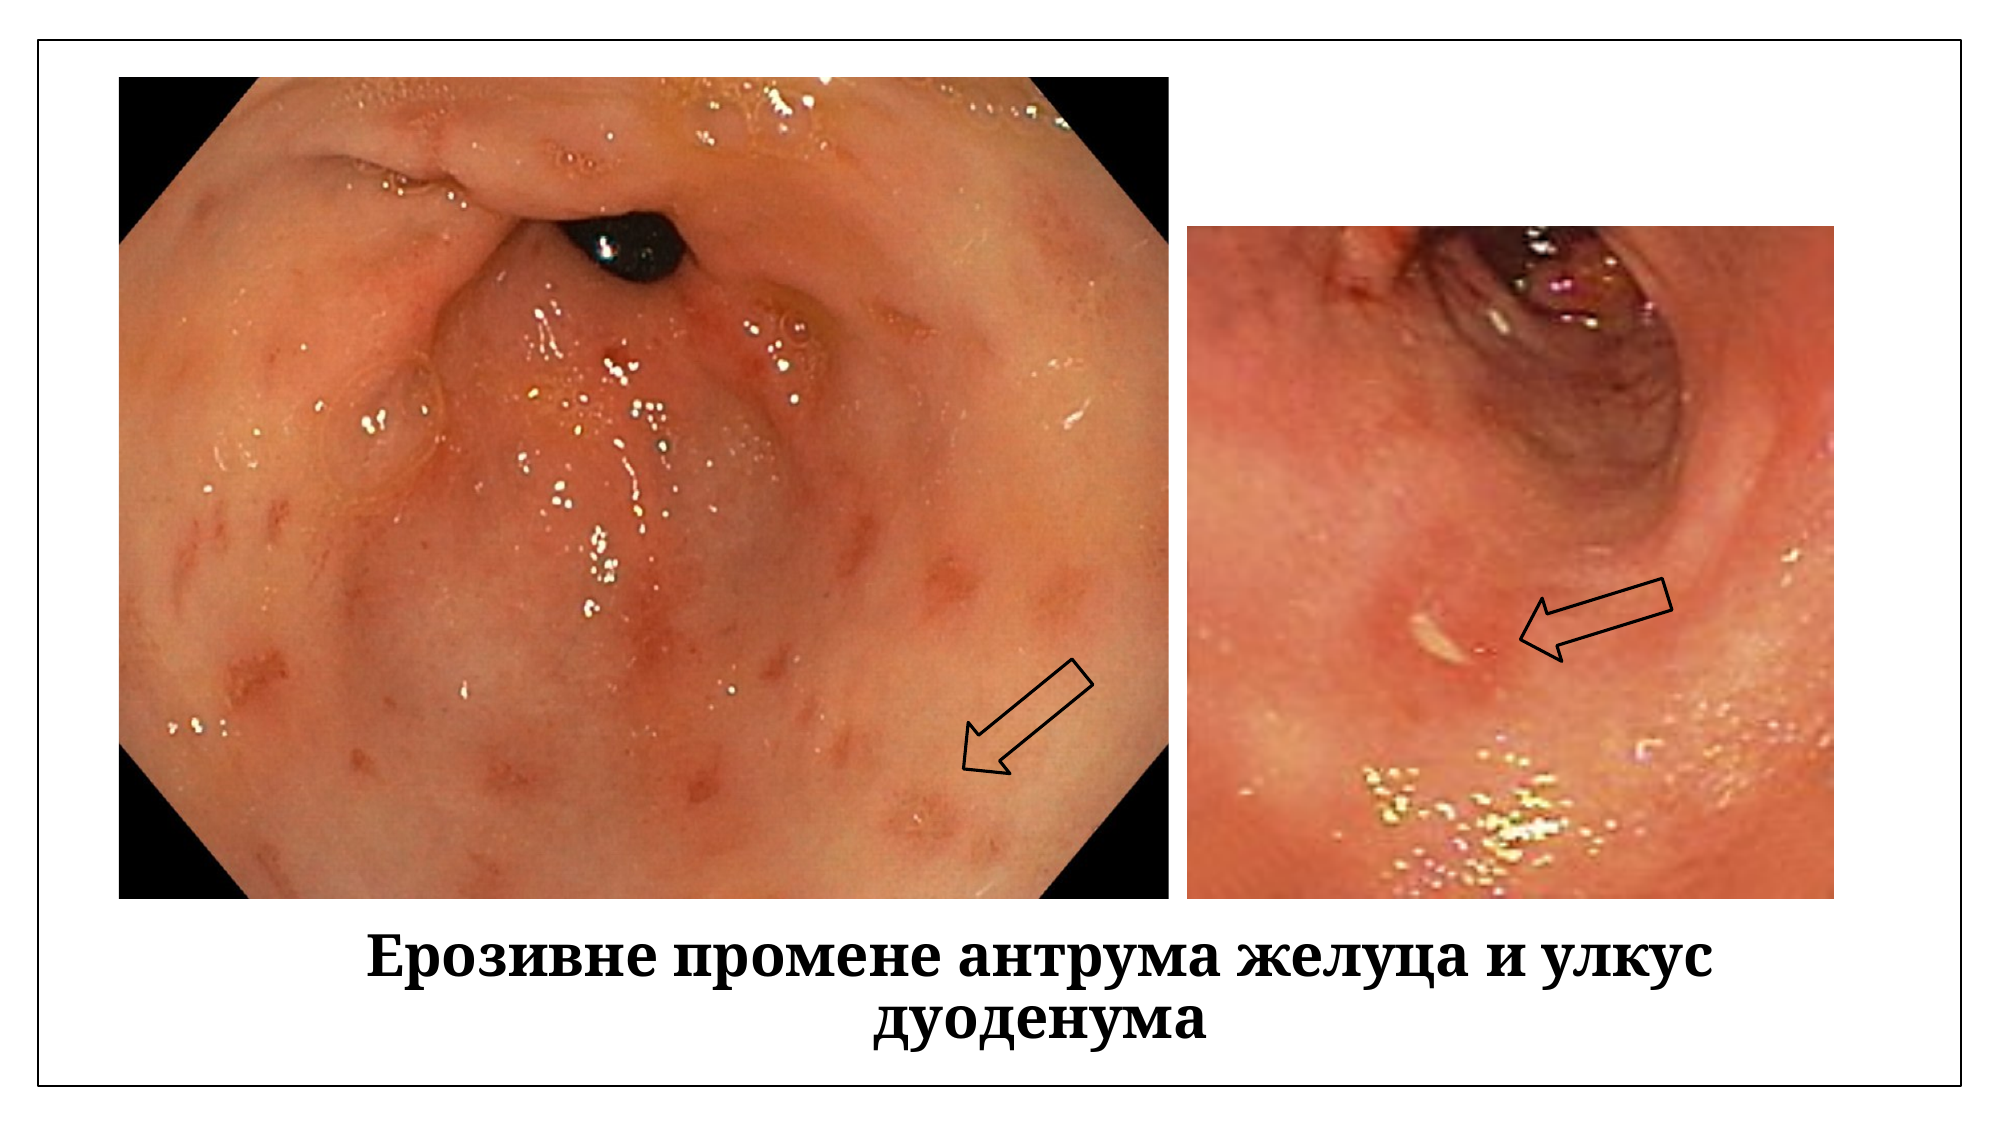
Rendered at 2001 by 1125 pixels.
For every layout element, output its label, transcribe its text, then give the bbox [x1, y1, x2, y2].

picture [118, 76, 1169, 899]
title Ерозивне промене антрума желуца и улкус дуоденума [230, 888, 1851, 1089]
picture [1187, 226, 1834, 899]
